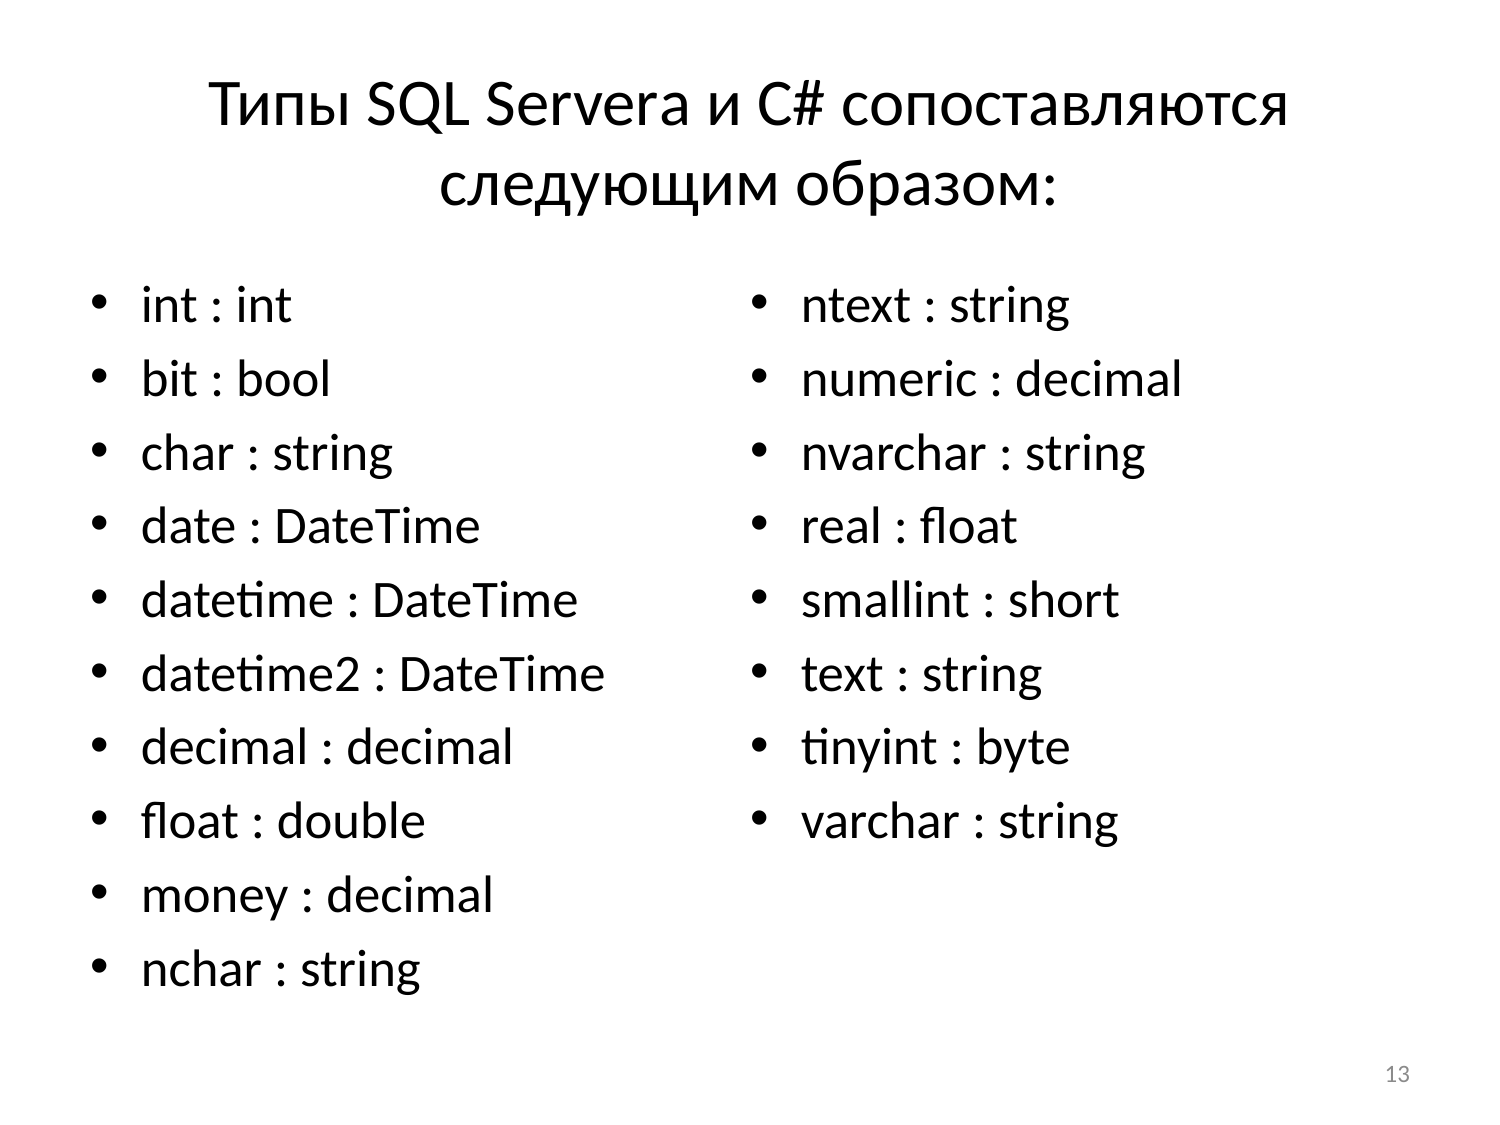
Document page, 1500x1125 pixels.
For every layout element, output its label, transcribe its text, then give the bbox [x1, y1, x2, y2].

title Типы SQL Serverа и C# сопоставляются следующим образом: [75, 45, 1425, 233]
list int : int bit : bool char : string date : DateTime datetime : DateTime datetime2 : DateTime decimal : decimal float : double money : decimal nchar : string ntext : string numeric : decimal nvarchar : string real : float smallint : short text : string tinyint : byte varchar : string [75, 262, 1425, 1005]
slide_number 13 [1074, 1042, 1425, 1103]
